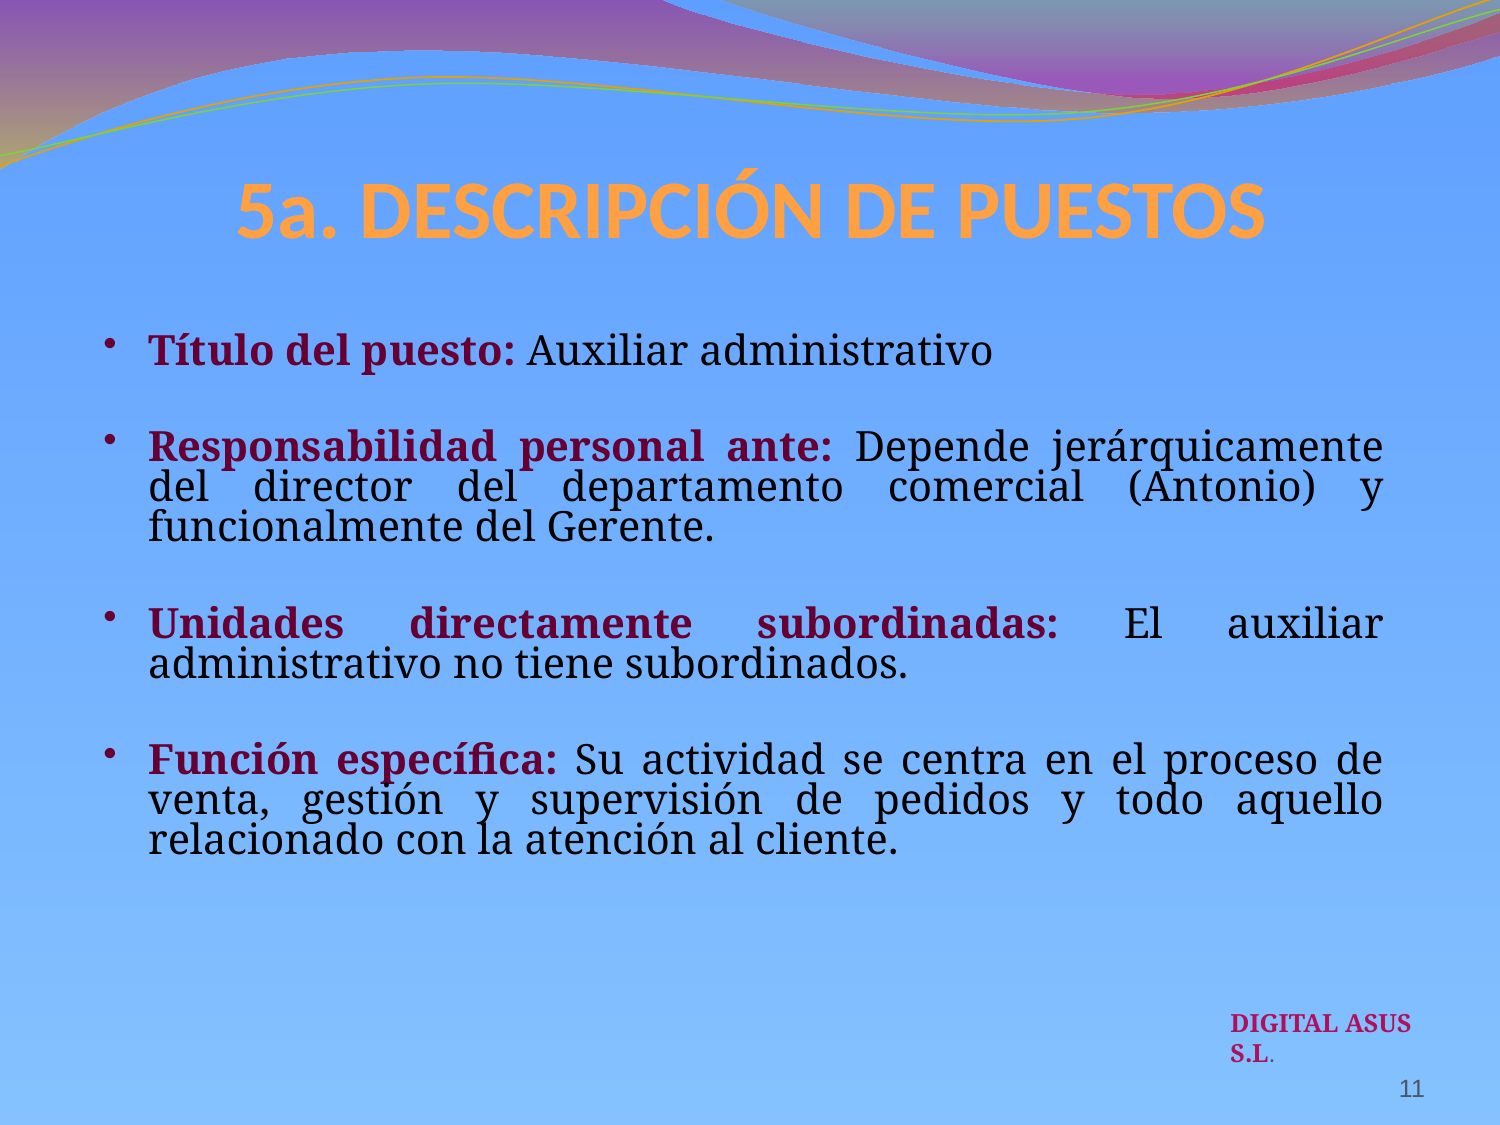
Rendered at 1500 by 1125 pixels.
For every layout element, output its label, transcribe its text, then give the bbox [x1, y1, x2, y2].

slide_number 11 [1299, 1042, 1425, 1103]
list Título del puesto: Auxiliar administrativo Responsabilidad personal ante: Depende jerárquicamente del director del departamento comercial (Antonio) y funcionalmente del Gerente. Unidades directamente subordinadas: El auxiliar administrativo no tiene subordinados. Función específica: Su actividad se centra en el proceso de venta, gestión y supervisión de pedidos y todo aquello relacionado con la atención al cliente. [88, 325, 1400, 994]
title 5a. DESCRIPCIÓN DE PUESTOS [76, 148, 1428, 256]
text_box Flexibilidad: [704, 13, 773, 18]
text_box DIGITAL ASUS S.L. [1230, 1019, 1453, 1068]
